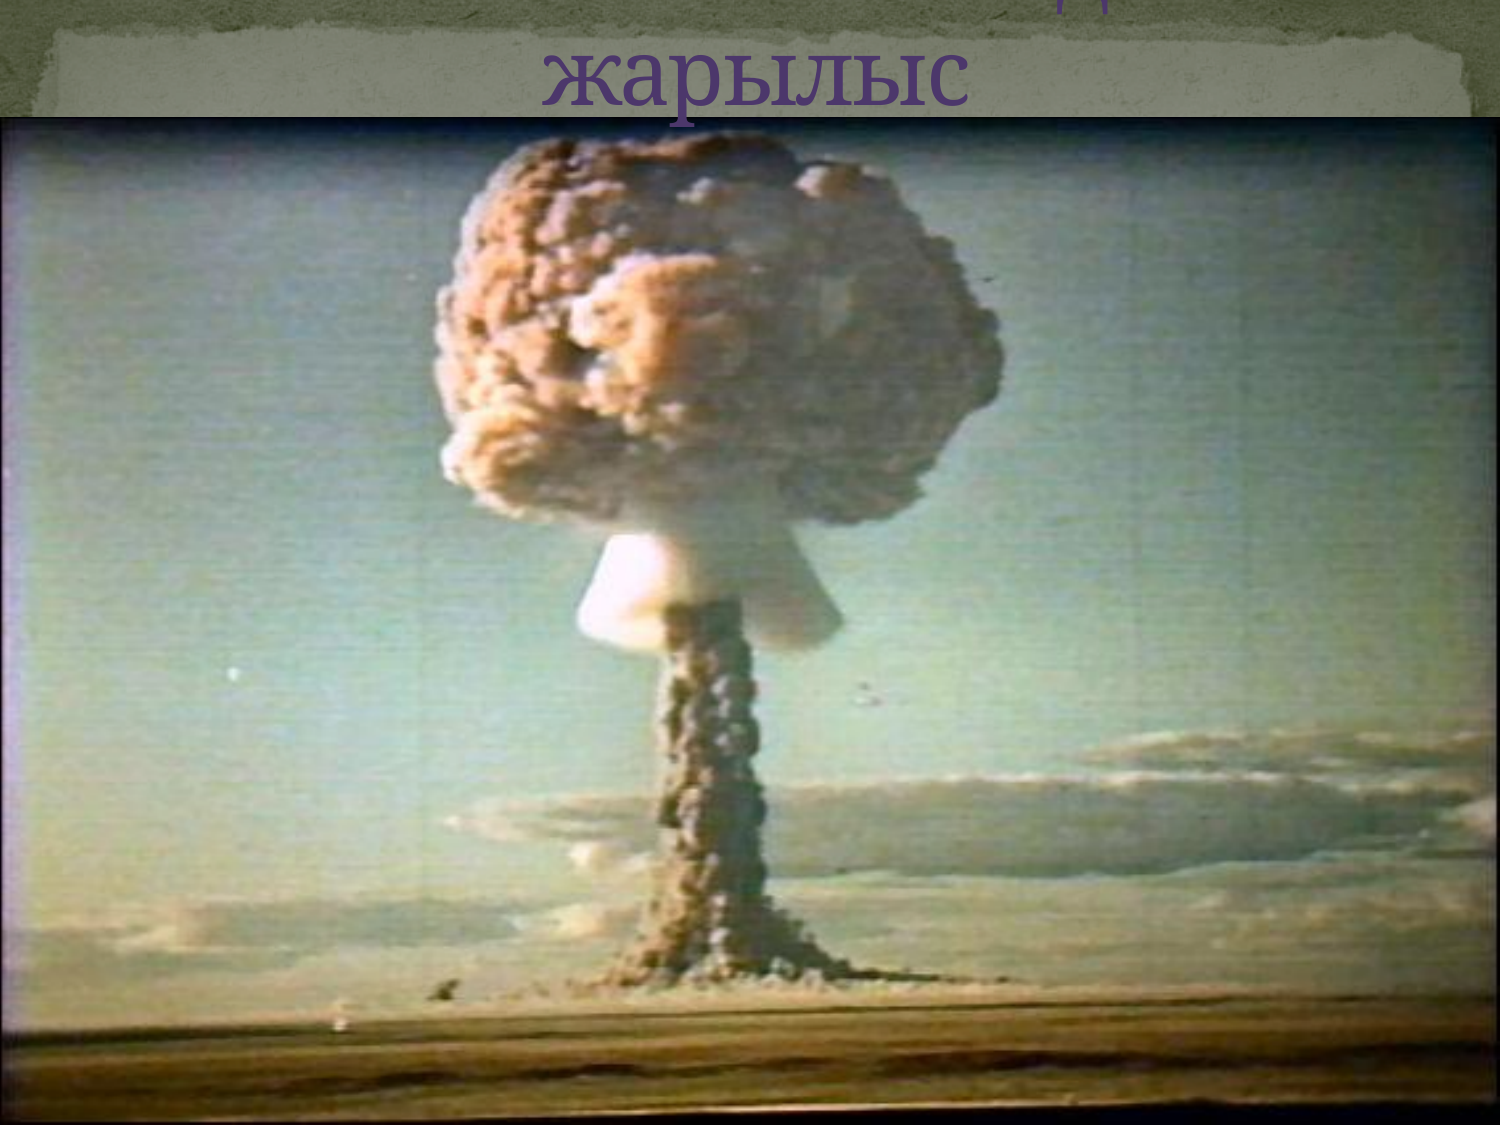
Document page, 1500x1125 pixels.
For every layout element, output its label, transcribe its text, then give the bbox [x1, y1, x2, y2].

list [3, 120, 1498, 1122]
title Семей полигонындағы жарылыс [81, 23, 1433, 106]
